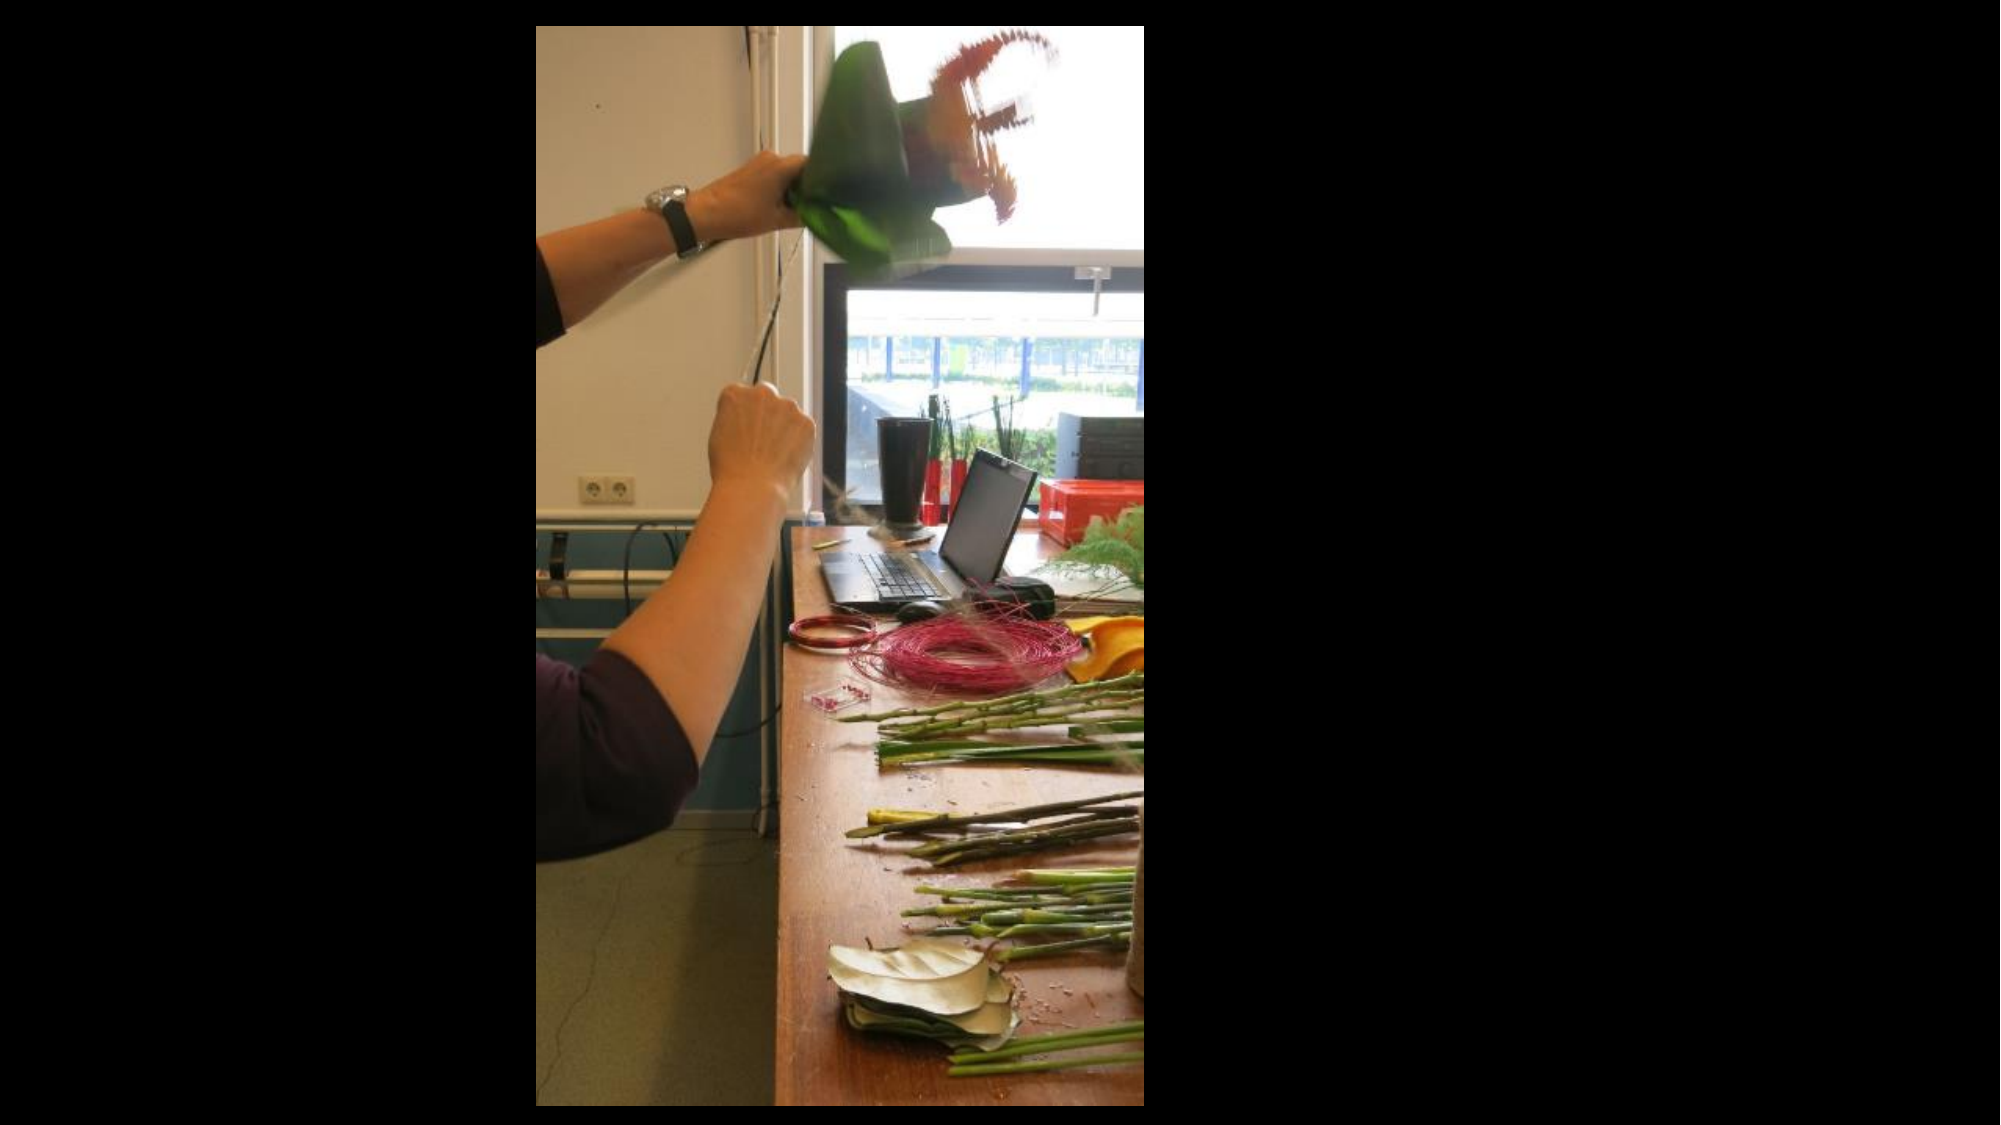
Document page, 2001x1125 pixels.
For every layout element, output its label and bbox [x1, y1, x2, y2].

picture [536, 26, 1144, 1106]
